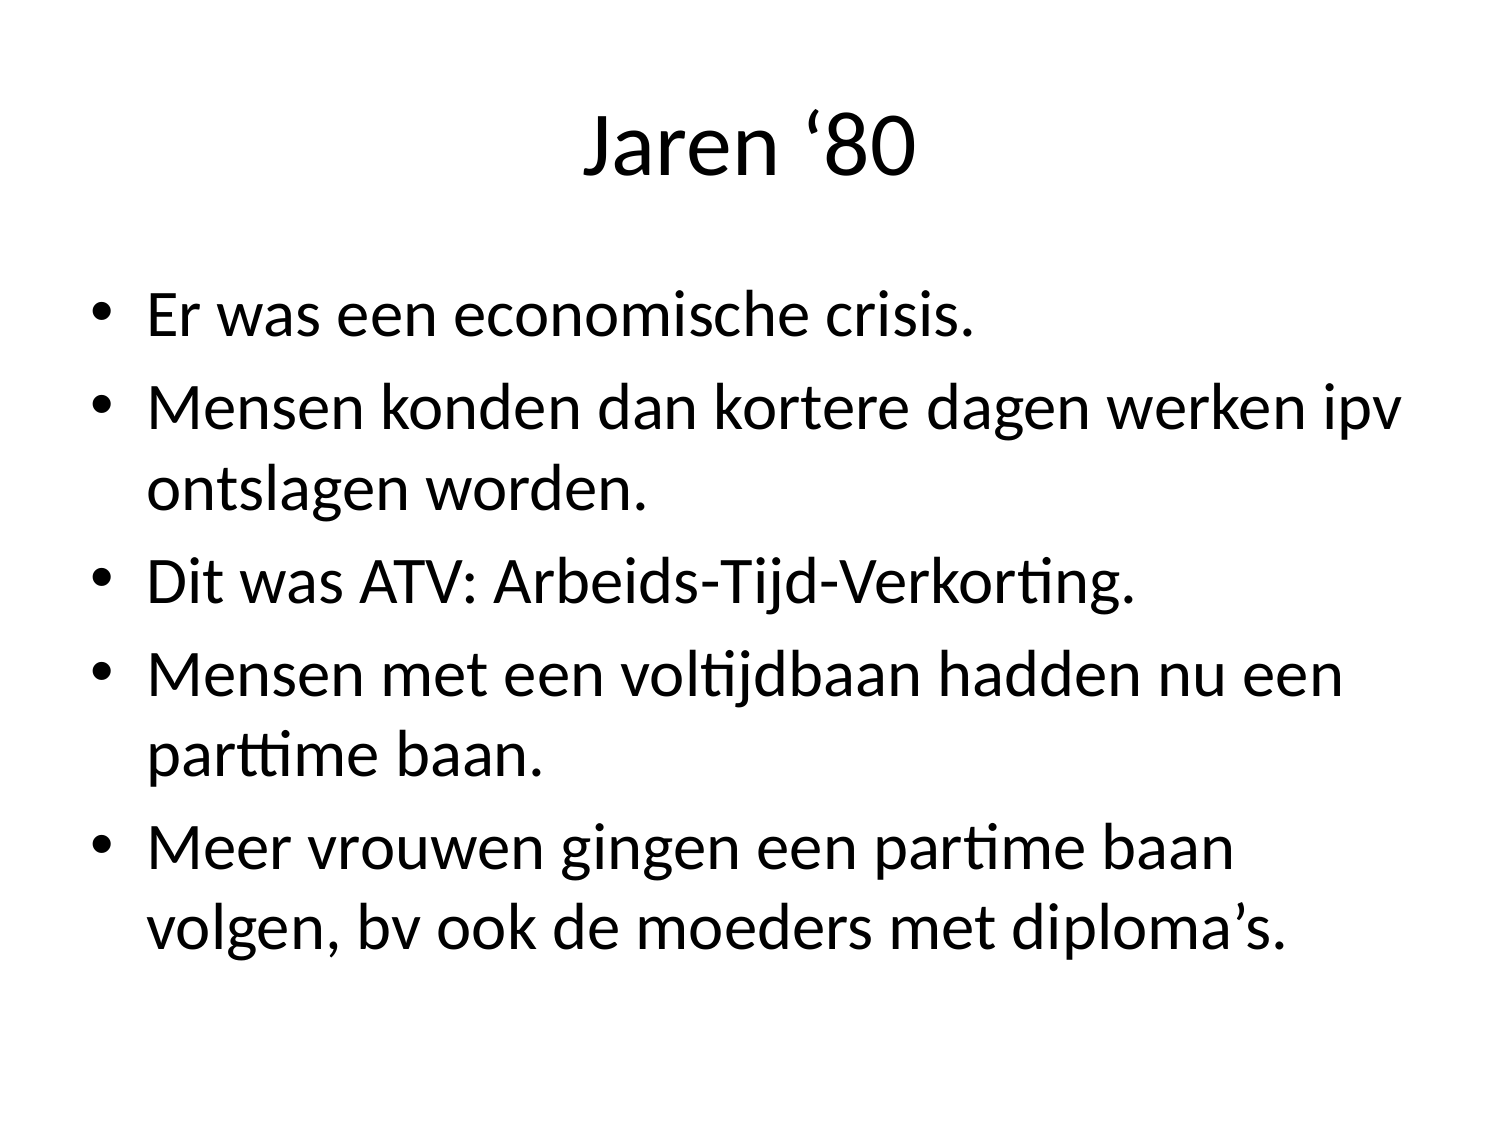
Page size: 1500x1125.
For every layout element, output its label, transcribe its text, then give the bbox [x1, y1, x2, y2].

list Er was een economische crisis. Mensen konden dan kortere dagen werken ipv ontslagen worden. Dit was ATV: Arbeids-Tijd-Verkorting. Mensen met een voltijdbaan hadden nu een parttime baan. Meer vrouwen gingen een partime baan volgen, bv ook de moeders met diploma’s. [75, 262, 1425, 1005]
title Jaren ‘80 [75, 45, 1425, 233]
